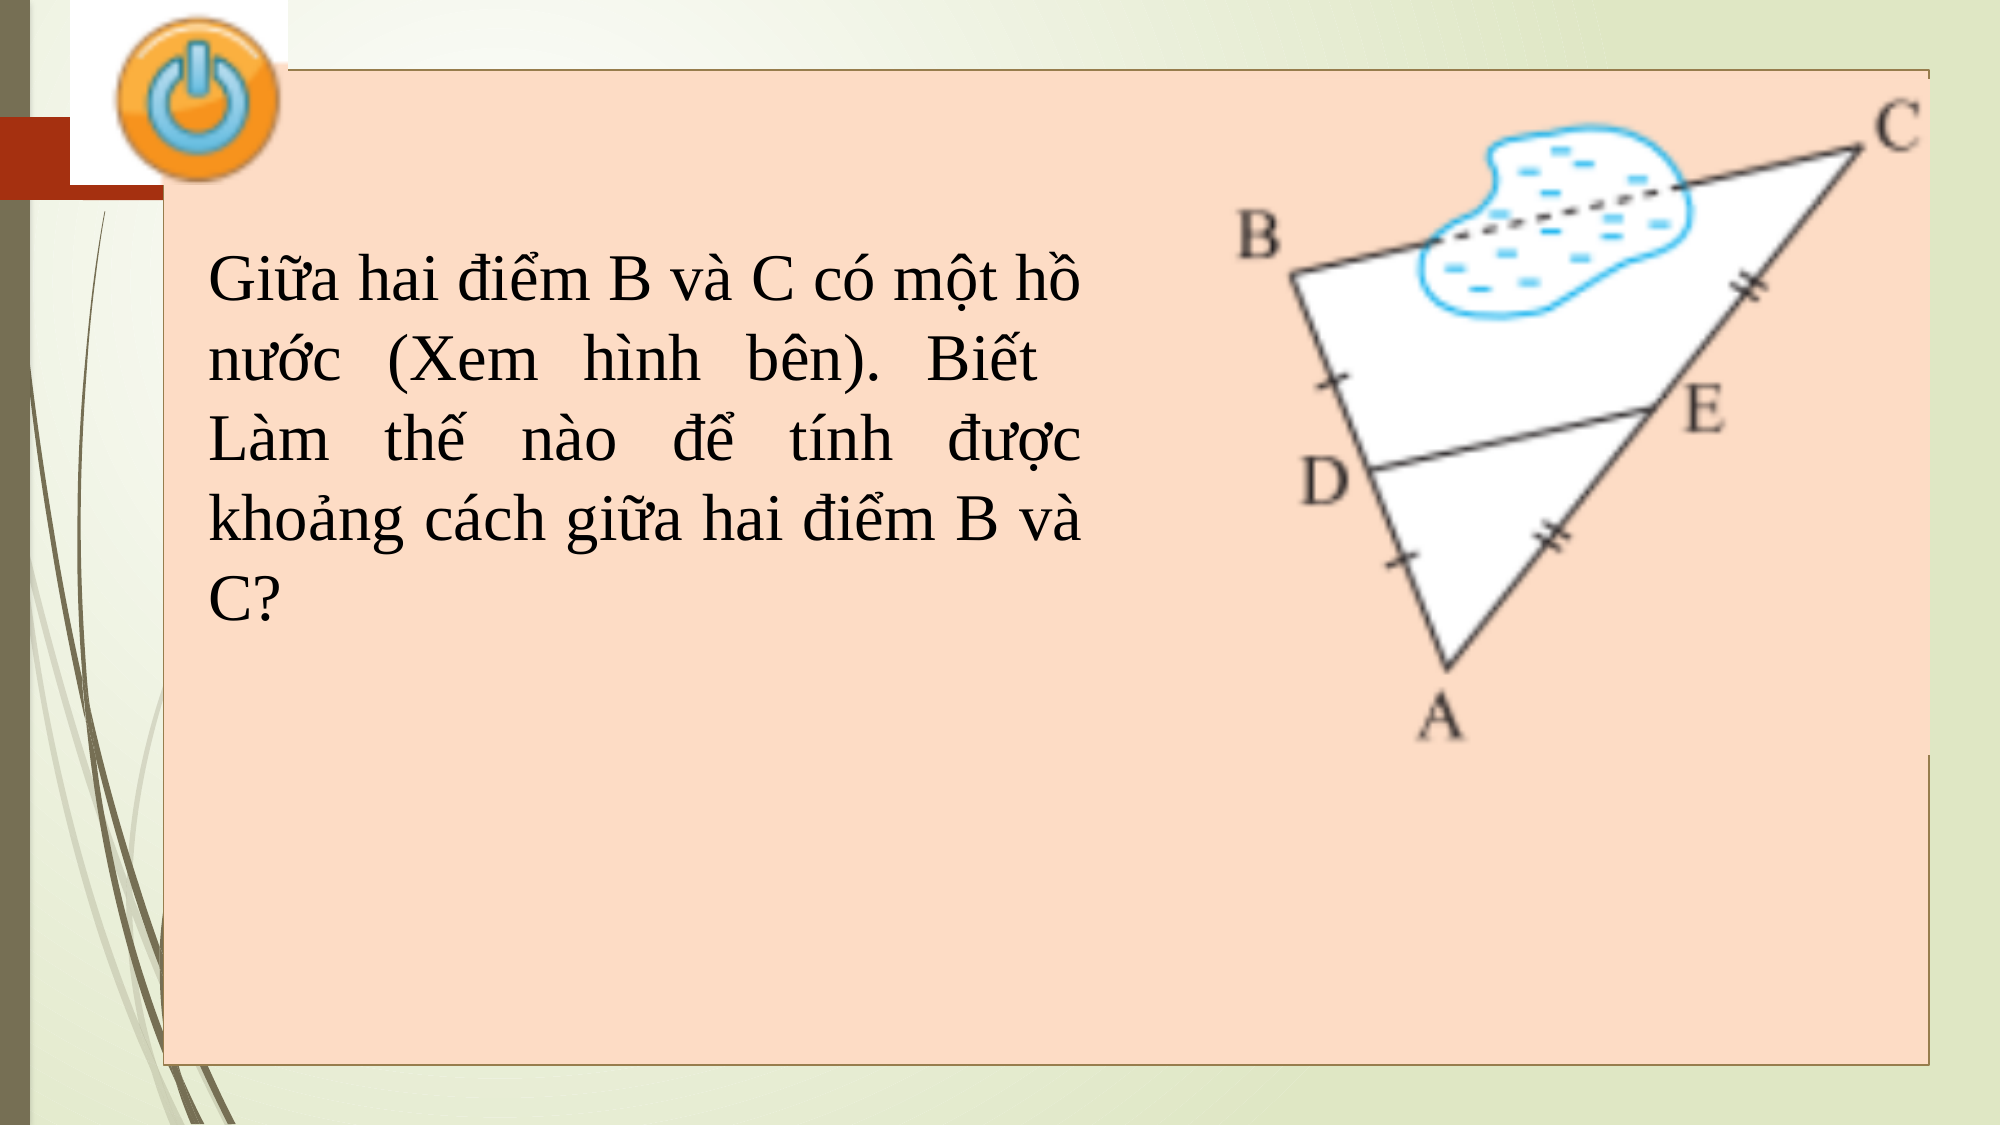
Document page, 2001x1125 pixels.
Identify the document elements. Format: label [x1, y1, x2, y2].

picture [1222, 79, 1930, 756]
text_box [163, 69, 1930, 1066]
picture [70, 0, 288, 185]
